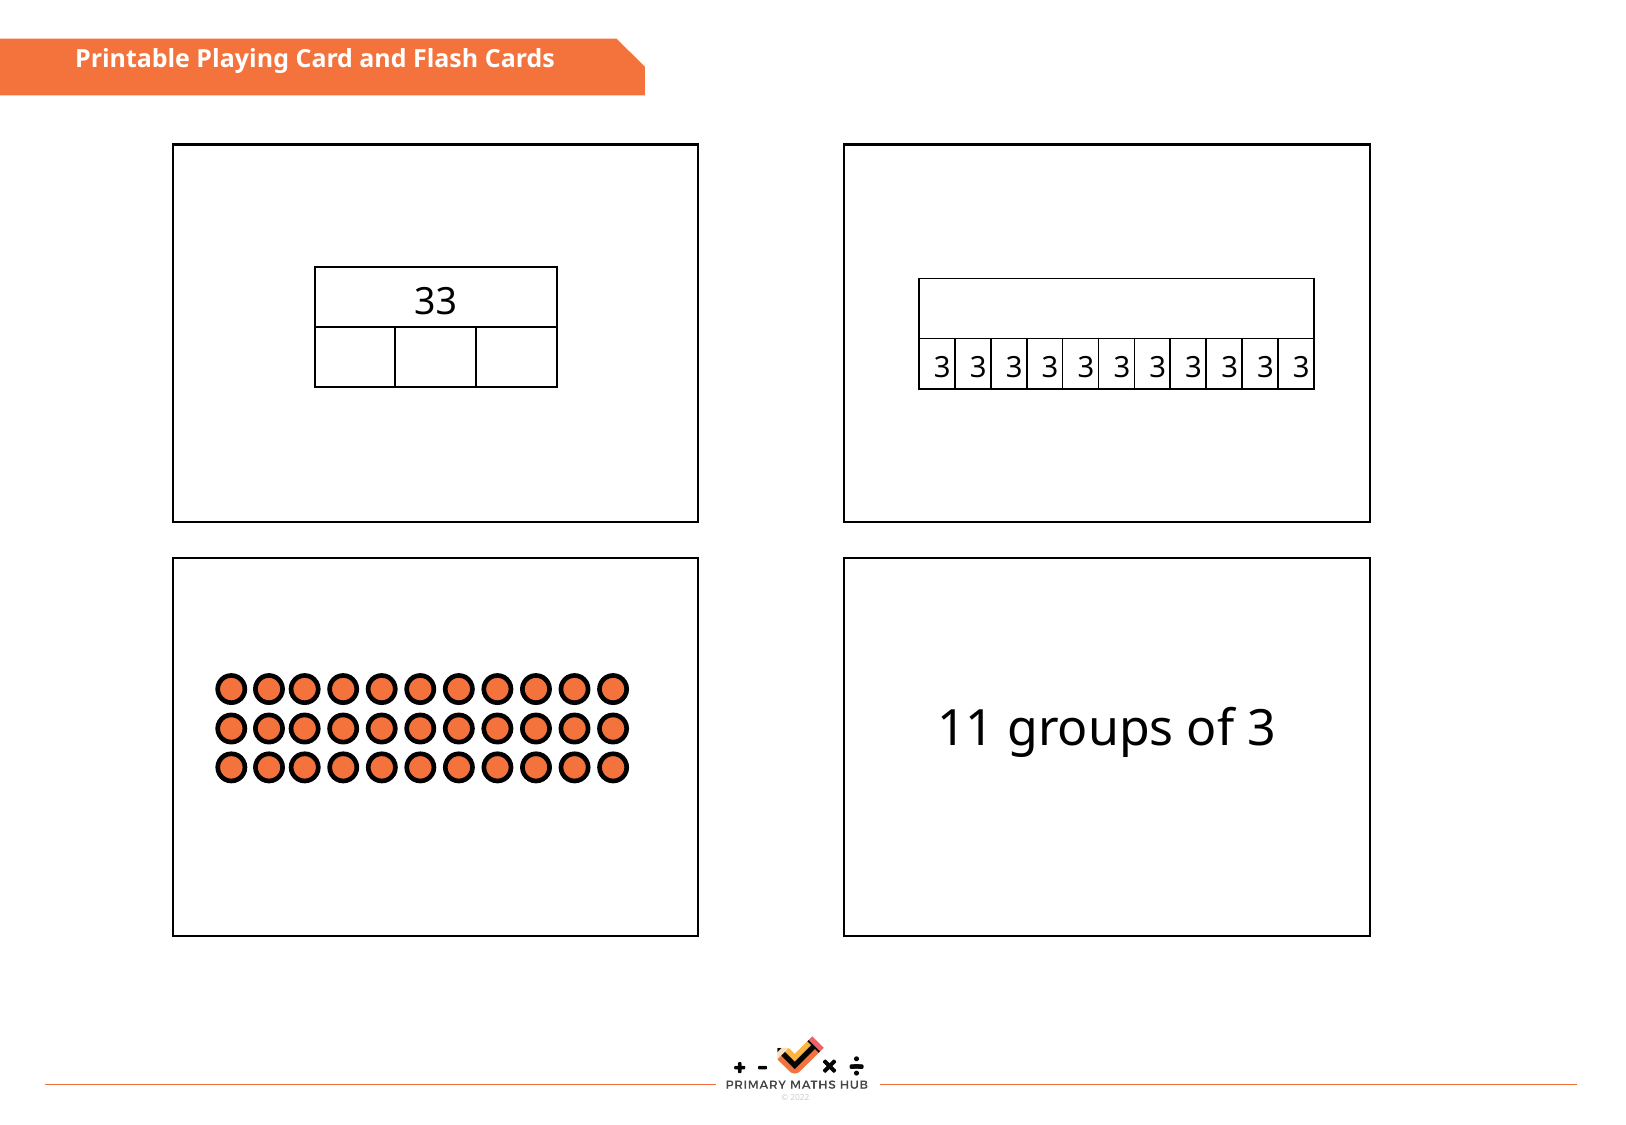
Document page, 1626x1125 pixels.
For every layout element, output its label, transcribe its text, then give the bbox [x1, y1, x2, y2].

text_box [216, 713, 246, 744]
text_box [843, 557, 1371, 937]
text_box [598, 713, 628, 744]
text_box [367, 752, 397, 783]
text_box [598, 674, 628, 704]
table_cell 3 [920, 339, 954, 388]
text_box [405, 752, 435, 783]
text_box [521, 674, 551, 704]
text_box 11 groups of 3 [844, 688, 1370, 763]
picture [722, 1034, 872, 1094]
text_box [216, 674, 246, 704]
text_box [559, 713, 590, 744]
table_cell 3 [992, 339, 1026, 388]
text_box [405, 674, 435, 704]
text_box [521, 713, 551, 744]
text_box [444, 674, 474, 704]
table_cell [316, 328, 394, 386]
table_cell [396, 328, 475, 386]
text_box © 2022 [720, 1084, 870, 1110]
table_cell 3 [1171, 339, 1205, 388]
table_cell 3 [1279, 339, 1313, 388]
text_box [254, 713, 284, 744]
text_box Printable Playing Card and Flash Cards [0, 37, 646, 97]
text_box [328, 674, 358, 704]
table_cell 3 [1135, 339, 1169, 388]
text_box [444, 713, 474, 744]
text_box [598, 752, 628, 783]
text_box [521, 752, 551, 783]
text_box [482, 752, 513, 783]
table_cell 3 [956, 339, 990, 388]
table_header 33 [316, 268, 556, 326]
text_box [172, 557, 699, 937]
text_box [482, 713, 513, 744]
text_box [328, 713, 358, 744]
text_box [367, 674, 397, 704]
text_box [289, 713, 320, 744]
text_box [482, 674, 513, 704]
text_box [254, 752, 284, 783]
text_box [216, 752, 247, 783]
text_box [254, 674, 284, 704]
table_cell 3 [1207, 339, 1241, 388]
table_header [920, 279, 1313, 338]
text_box [405, 713, 435, 744]
text_box [559, 674, 590, 704]
table_cell 3 [1063, 339, 1098, 388]
text_box [444, 752, 474, 783]
text_box [328, 752, 358, 783]
table_cell 3 [1243, 339, 1277, 388]
text_box [843, 143, 1371, 523]
table_cell 3 [1099, 339, 1134, 388]
table_cell 3 [1028, 339, 1062, 388]
text_box [559, 752, 590, 783]
table_cell [477, 328, 556, 386]
text_box [367, 713, 397, 744]
text_box [172, 143, 699, 523]
text_box [289, 674, 320, 704]
text_box [290, 752, 320, 783]
